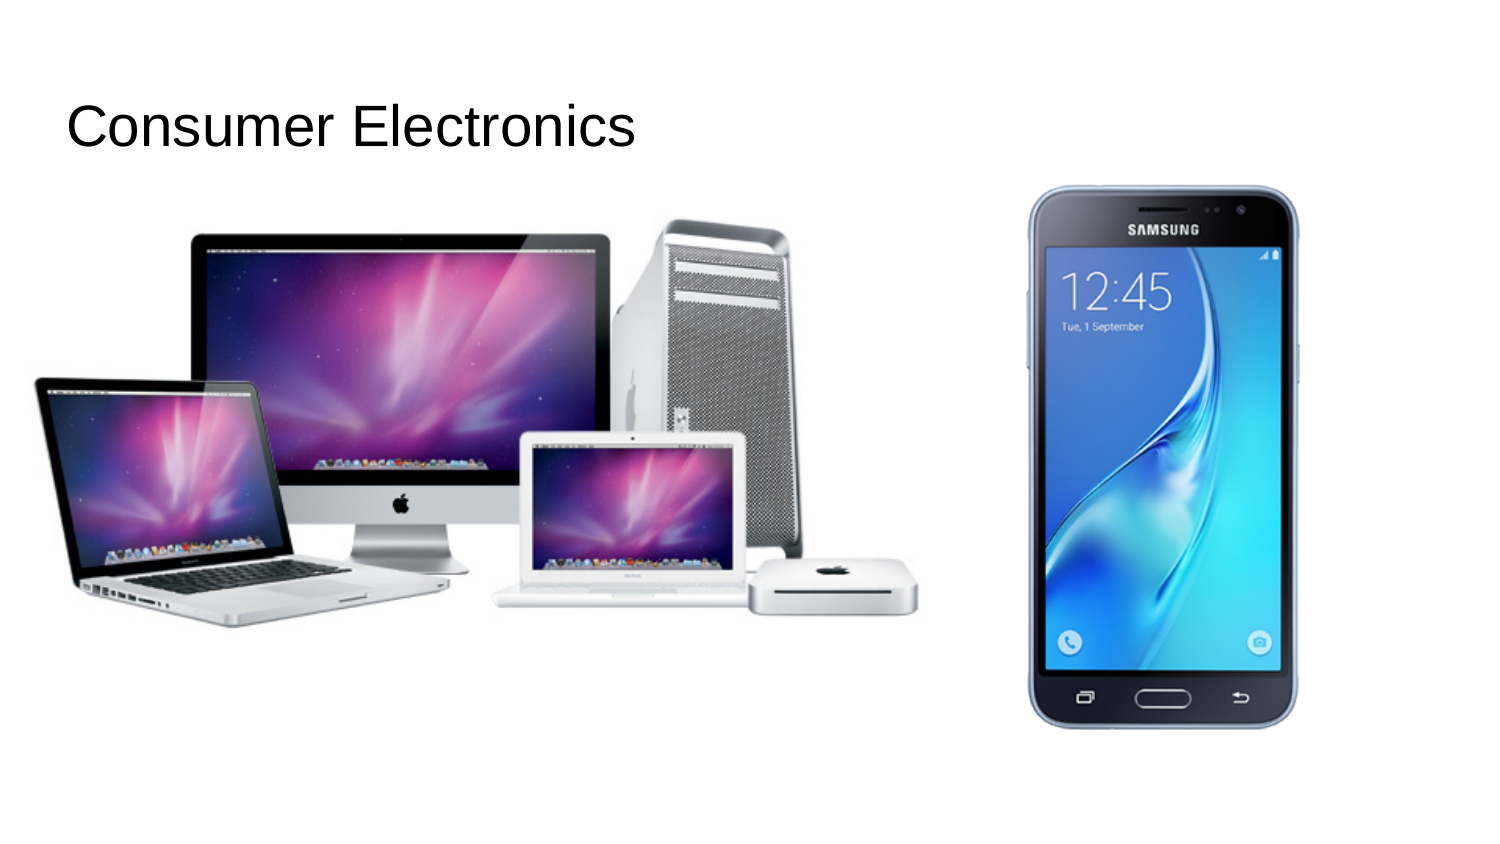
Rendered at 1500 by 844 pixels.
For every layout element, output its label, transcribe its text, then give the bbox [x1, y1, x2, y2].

picture [27, 133, 1459, 803]
title Consumer Electronics [51, 72, 1449, 167]
